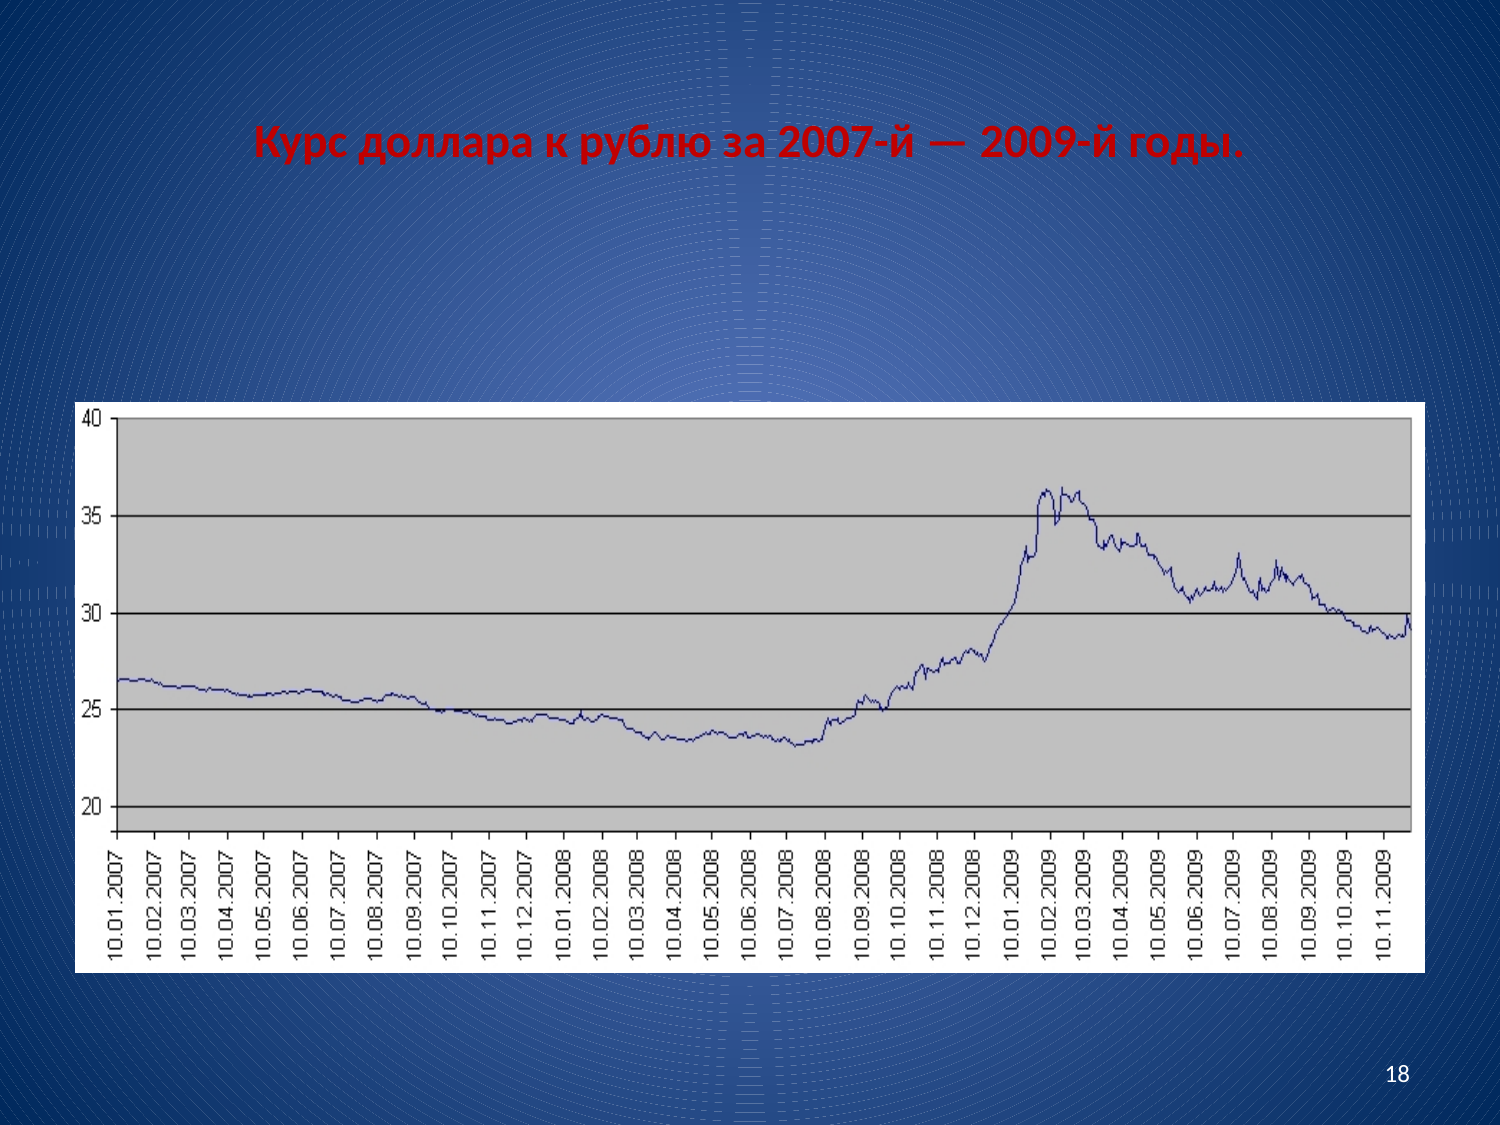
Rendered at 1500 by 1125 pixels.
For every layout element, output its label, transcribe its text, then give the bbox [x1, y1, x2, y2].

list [74, 402, 1426, 973]
slide_number 18 [1074, 1042, 1425, 1103]
title Курс доллара к рублю за 2007-й — 2009-й годы. [75, 45, 1425, 233]
